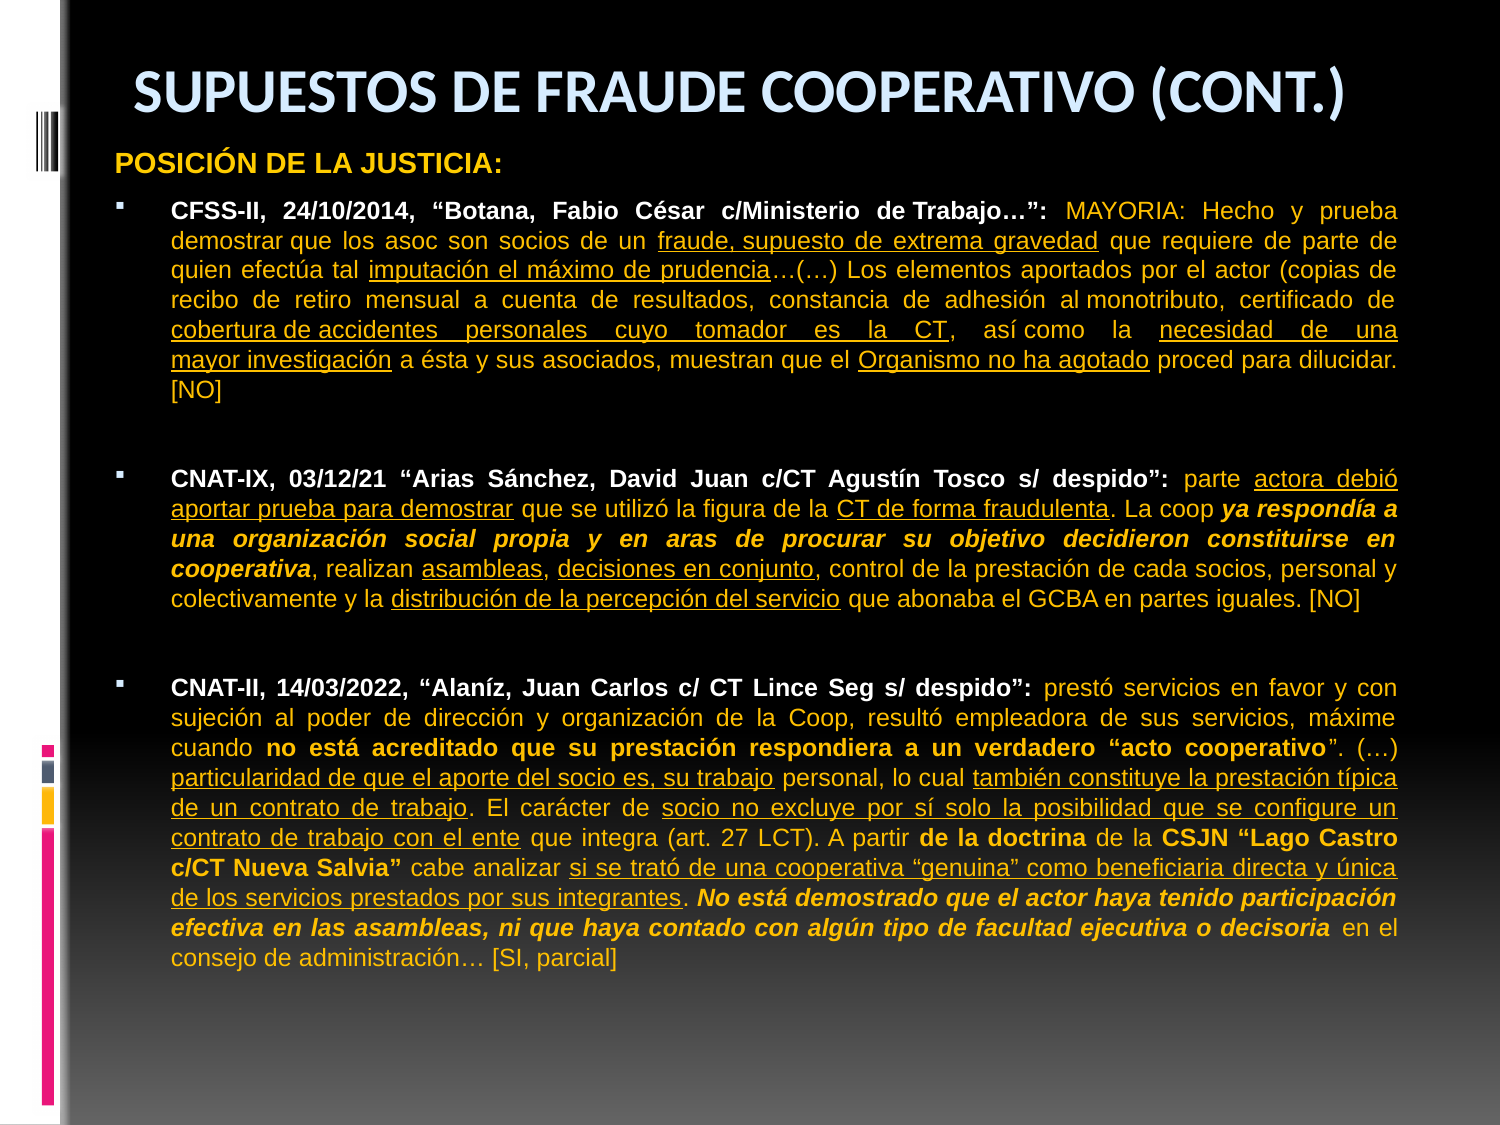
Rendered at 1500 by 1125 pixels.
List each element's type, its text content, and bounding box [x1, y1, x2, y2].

list POSICIÓN DE LA JUSTICIA: CFSS-II, 24/10/2014, “Botana, Fabio César c/Ministerio de Trabajo…”: MAYORIA: Hecho y prueba demostrar que los asoc son socios de un fraude, supuesto de extrema gravedad que requiere de parte de quien efectúa tal imputación el máximo de prudencia…(…) Los elementos aportados por el actor (copias de recibo de retiro mensual a cuenta de resultados, constancia de adhesión al monotributo, certificado de cobertura de accidentes personales cuyo tomador es la CT, así como la necesidad de una mayor investigación a ésta y sus asociados, muestran que el Organismo no ha agotado proced para dilucidar. [NO] CNAT-IX, 03/12/21 “Arias Sánchez, David Juan c/CT Agustín Tosco s/ despido”: parte actora debió aportar prueba para demostrar que se utilizó la figura de la CT de forma fraudulenta. La coop ya respondía a una organización social propia y en aras de procurar su objetivo decidieron constituirse en cooperativa, realizan asambleas, decisiones en conjunto, control de la prestación de cada socios, personal y colectivamente y la distribución de la percepción del servicio que abonaba el GCBA en partes iguales. [NO] CNAT-II, 14/03/2022, “Alaníz, Juan Carlos c/ CT Lince Seg s/ despido”: prestó servicios en favor y con sujeción al poder de dirección y organización de la Coop, resultó empleadora de sus servicios, máxime cuando no está acreditado que su prestación respondiera a un verdadero “acto cooperativo”. (…) particularidad de que el aporte del socio es, su trabajo personal, lo cual también constituye la prestación típica de un contrato de trabajo. El carácter de socio no excluye por sí solo la posibilidad que se configure un contrato de trabajo con el ente que integra (art. 27 LCT). A partir de la doctrina de la CSJN “Lago Castro c/CT Nueva Salvia” cabe analizar si se trató de una cooperativa “genuina” como beneficiaria directa y única de los servicios prestados por sus integrantes. No está demostrado que el actor haya tenido participación efectiva en las asambleas, ni que haya contado con algún tipo de facultad ejecutiva o decisoria en el consejo de administración… [SI, parcial] [88, 137, 1414, 1073]
title Supuestos de fraude cooperativo (cont.) [112, 42, 1372, 137]
